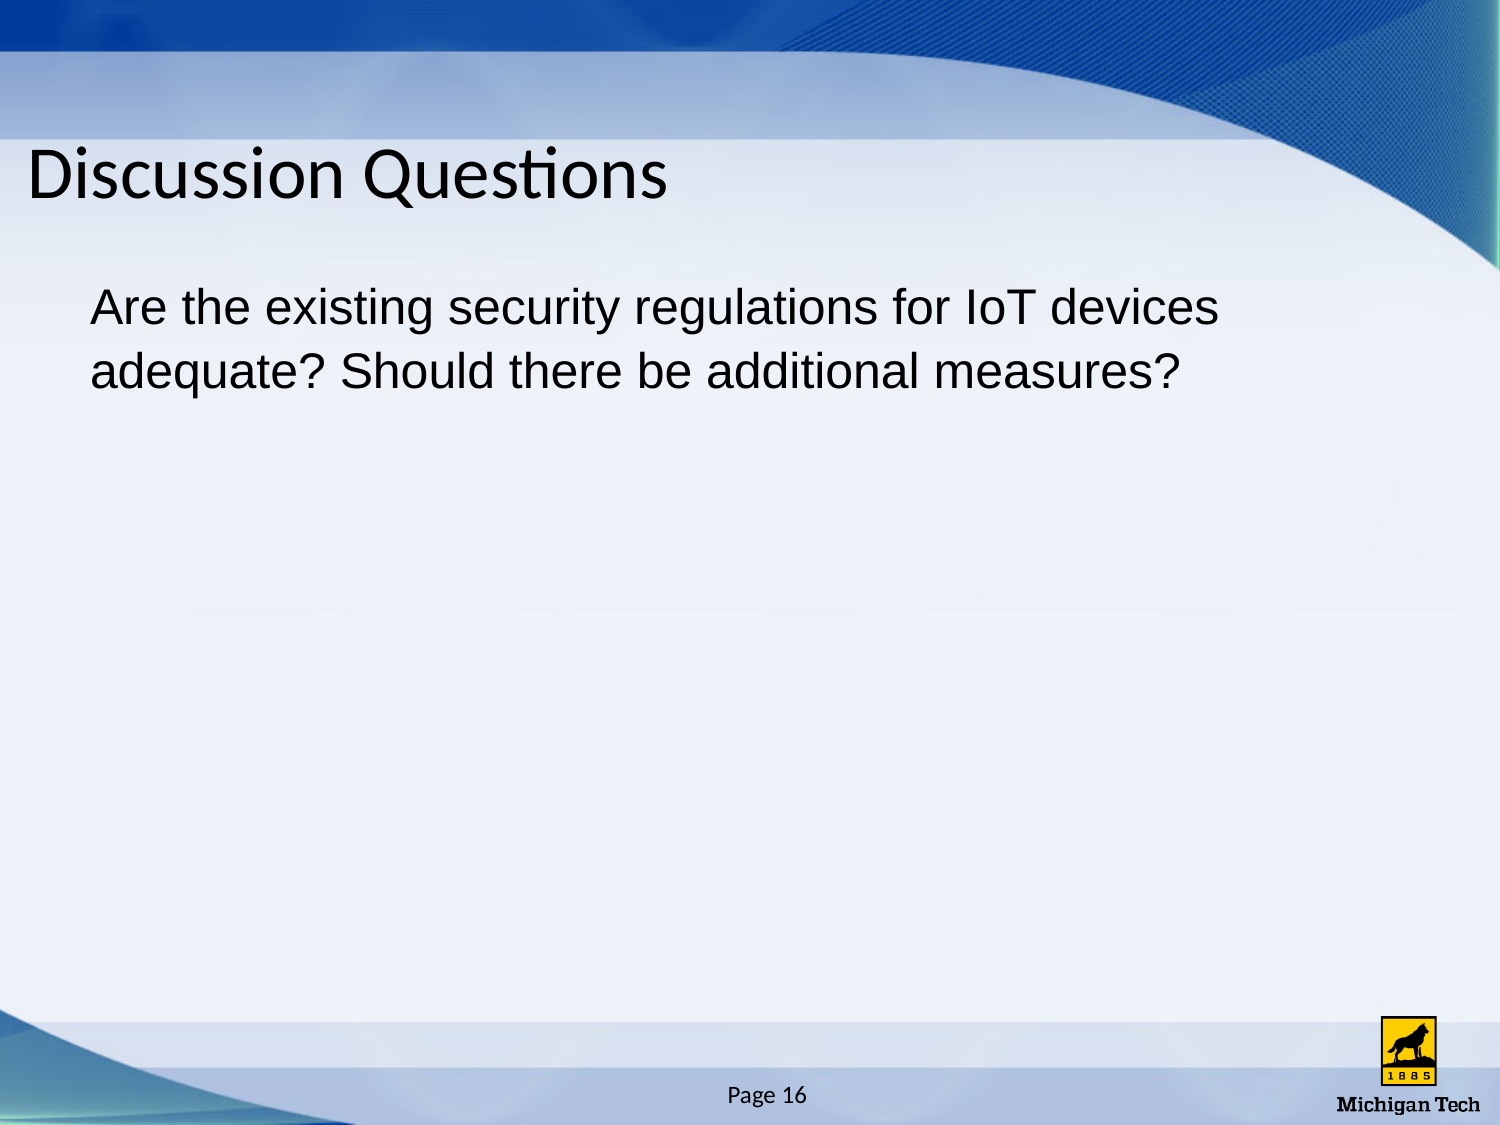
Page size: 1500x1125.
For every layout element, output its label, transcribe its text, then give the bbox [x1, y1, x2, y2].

title Discussion Questions [12, 75, 1263, 263]
list Are the existing security regulations for IoT devices adequate? Should there be additional measures? [75, 262, 1425, 1063]
picture [0, 0, 1500, 1125]
